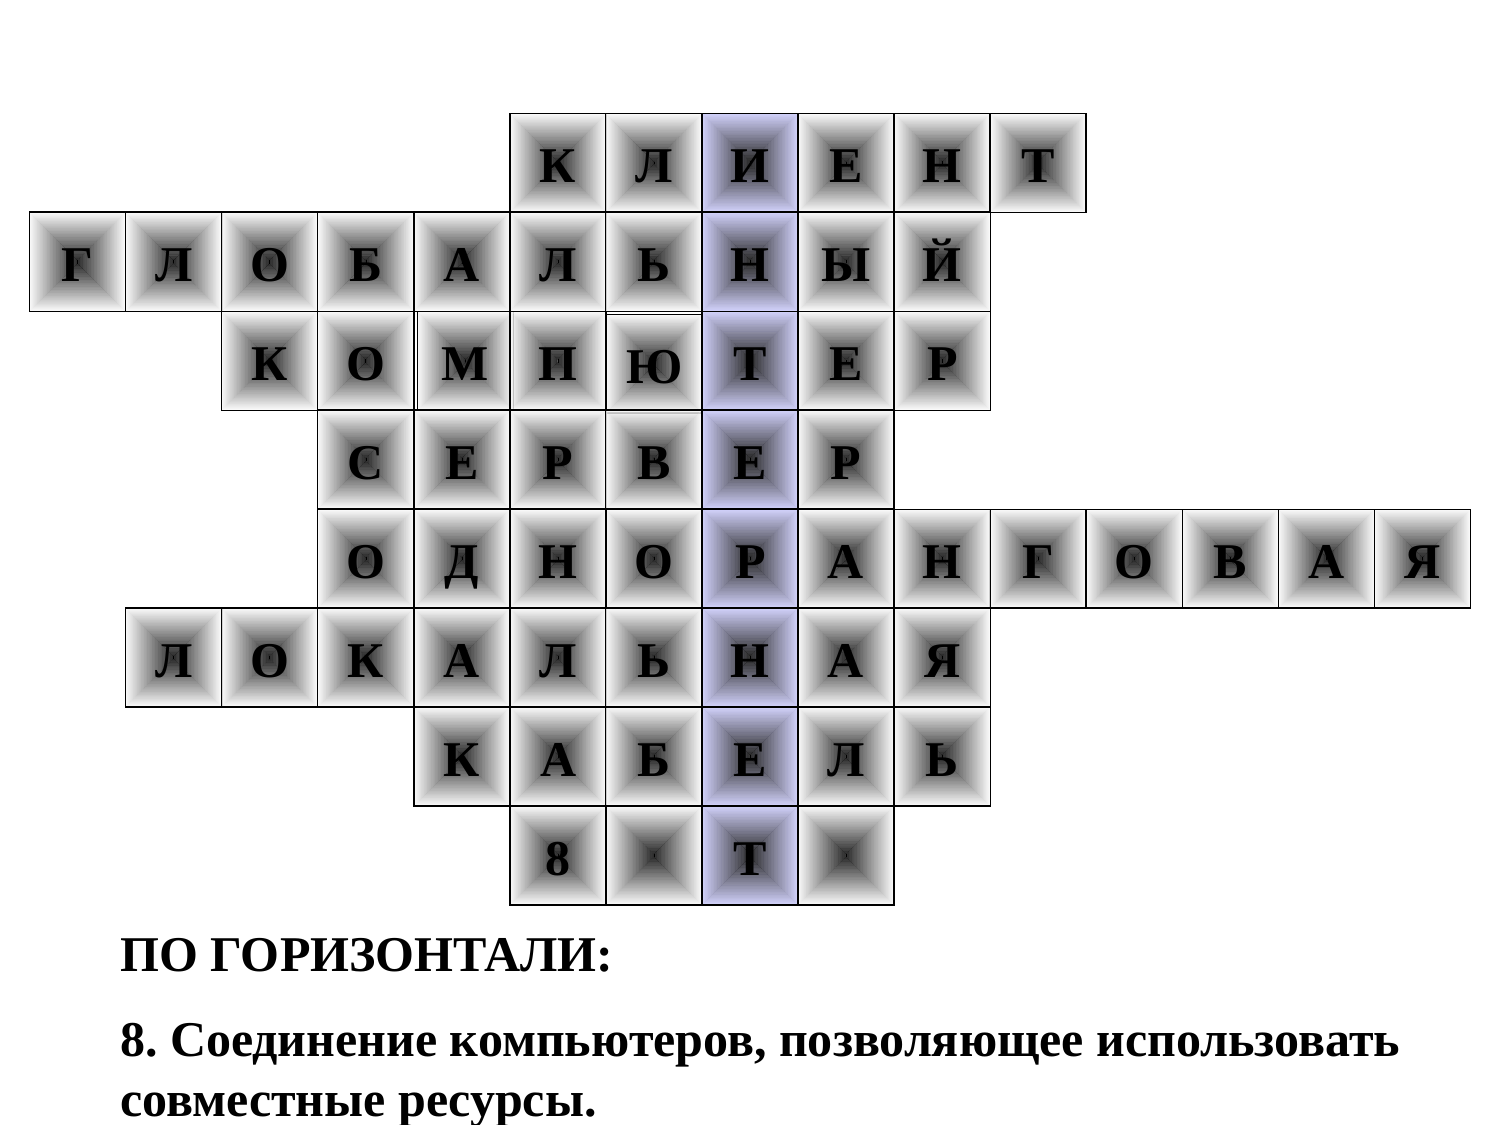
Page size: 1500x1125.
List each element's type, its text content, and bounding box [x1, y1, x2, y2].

text_box Б [317, 212, 414, 311]
text_box Н [894, 509, 991, 608]
text_box Р [894, 311, 991, 411]
text_box Н [702, 609, 797, 706]
text_box В [605, 410, 702, 510]
text_box К [317, 608, 413, 707]
text_box Я [895, 608, 991, 706]
text_box Р [797, 410, 895, 509]
text_box Ь [605, 608, 702, 706]
text_box [799, 807, 895, 905]
text_box Б [605, 706, 702, 807]
text_box А [797, 509, 894, 608]
text_box И [702, 113, 797, 212]
text_box Е [413, 410, 509, 509]
text_box Л [605, 113, 702, 212]
text_box Е [797, 113, 894, 212]
text_box Т [702, 805, 799, 905]
text_box О [1087, 509, 1183, 609]
text_box Л [509, 608, 605, 706]
text_box 8 [509, 807, 607, 905]
text_box Р [509, 410, 605, 509]
text_box О [318, 311, 414, 410]
text_box А [1279, 509, 1375, 609]
text_box Д [413, 509, 509, 608]
text_box П [509, 311, 606, 410]
text_box К [221, 311, 318, 411]
text_box Л [509, 212, 605, 311]
text_box А [413, 608, 509, 706]
text_box М [417, 311, 509, 410]
text_box С [317, 410, 413, 509]
text_box А [414, 212, 509, 312]
text_box А [797, 608, 895, 706]
text_box О [607, 510, 702, 608]
text_box Я [1375, 509, 1471, 609]
text_box Ю [606, 314, 702, 410]
text_box ПО ГОРИЗОНТАЛИ: 8. Соединение компьютеров, позволяющее использовать совместные ресурсы. [105, 914, 1476, 1125]
text_box Т [990, 113, 1087, 213]
text_box Г [991, 509, 1087, 609]
text_box Ь [895, 706, 991, 807]
text_box Е [702, 410, 797, 509]
text_box Л [125, 212, 221, 312]
text_box Н [702, 212, 797, 311]
text_box К [509, 113, 605, 212]
text_box Ы [797, 212, 895, 311]
text_box Й [895, 212, 991, 311]
text_box Л [125, 608, 221, 707]
text_box О [317, 509, 413, 608]
text_box Н [894, 113, 990, 212]
text_box Л [799, 706, 895, 807]
text_box Т [702, 311, 797, 410]
text_box Г [29, 212, 125, 312]
text_box К [413, 706, 509, 807]
text_box О [221, 212, 317, 311]
text_box Н [509, 509, 607, 608]
text_box Е [797, 311, 894, 410]
text_box Ь [605, 212, 702, 312]
text_box О [221, 608, 317, 707]
text_box А [509, 706, 605, 807]
text_box Р [702, 509, 797, 609]
text_box В [1183, 509, 1279, 609]
text_box [607, 807, 702, 905]
text_box Е [702, 706, 799, 805]
